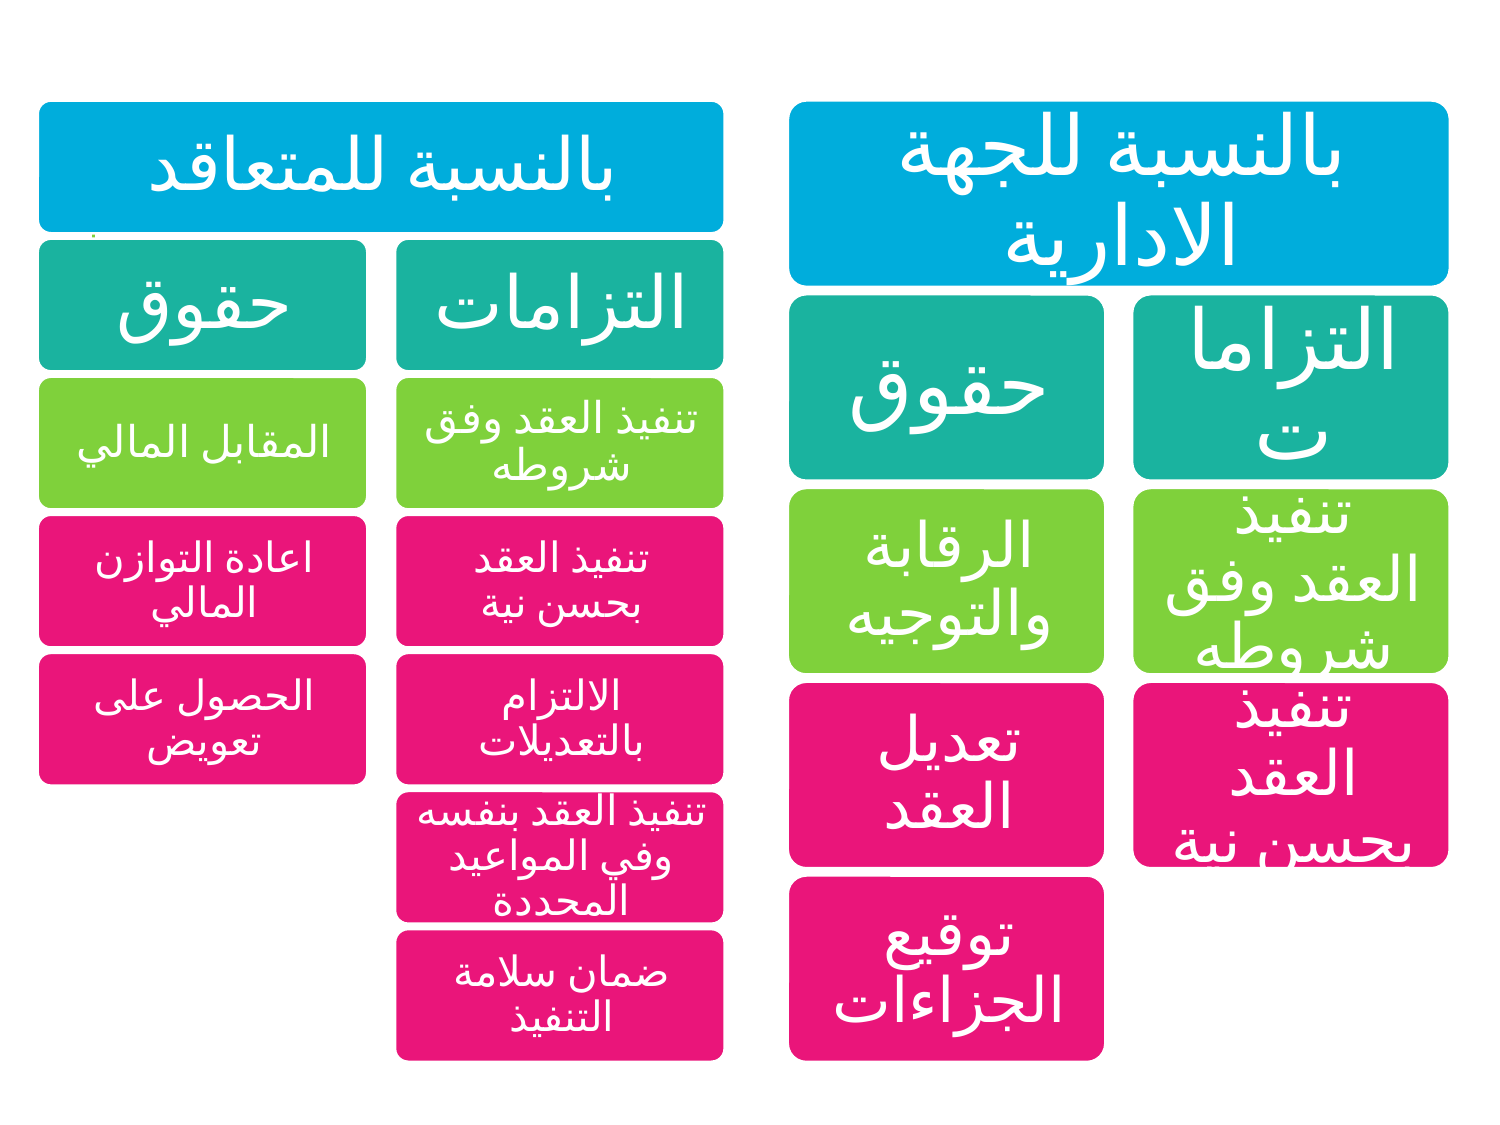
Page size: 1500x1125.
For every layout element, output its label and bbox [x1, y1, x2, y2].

text_box [37, 99, 726, 1063]
list [787, 99, 1451, 1063]
